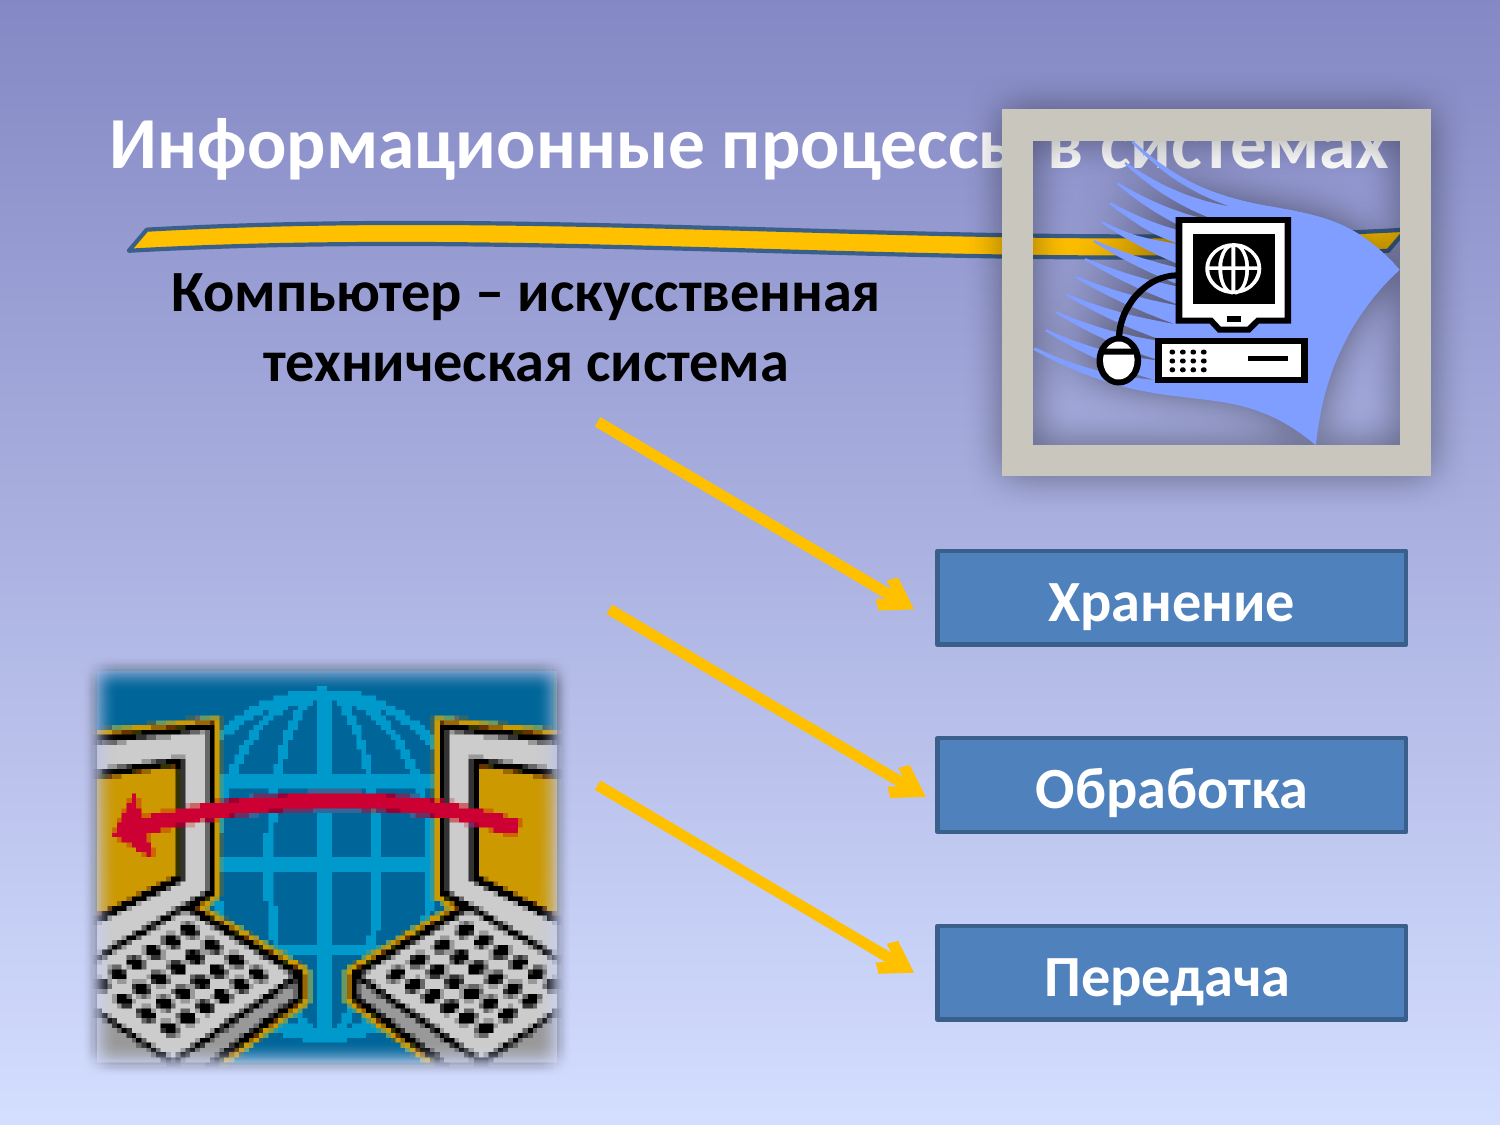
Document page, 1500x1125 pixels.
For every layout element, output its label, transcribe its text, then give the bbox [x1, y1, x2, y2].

text_box Компьютер – искусственная техническая система [81, 246, 985, 401]
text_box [597, 784, 915, 973]
text_box Хранение [935, 549, 1408, 647]
text_box Передача [935, 924, 1408, 1022]
text_box Обработка [935, 736, 1408, 834]
title Информационные процессы в системах [75, 45, 1425, 233]
picture [1033, 140, 1400, 446]
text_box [609, 609, 926, 798]
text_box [597, 421, 915, 610]
picture [81, 656, 571, 1077]
text_box [130, 233, 975, 246]
